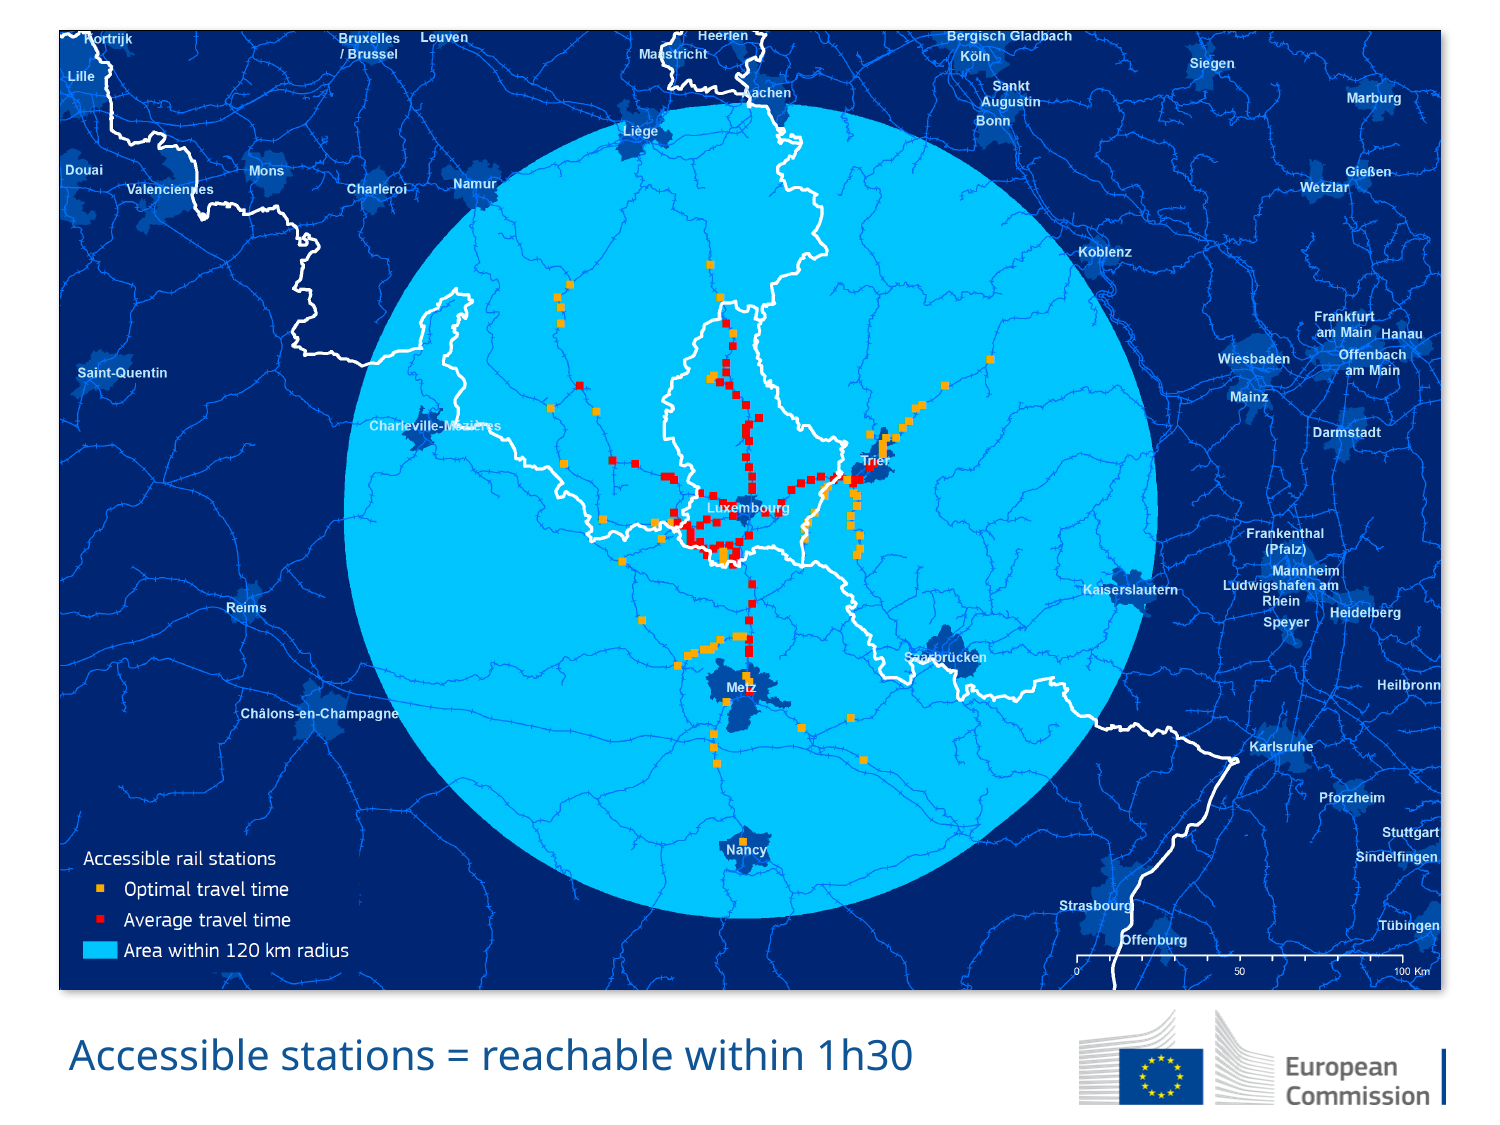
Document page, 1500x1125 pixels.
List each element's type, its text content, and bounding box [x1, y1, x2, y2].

picture [58, 30, 1442, 991]
text_box Accessible stations = reachable within 1h30 [54, 1021, 1058, 1087]
picture [1078, 1008, 1447, 1106]
